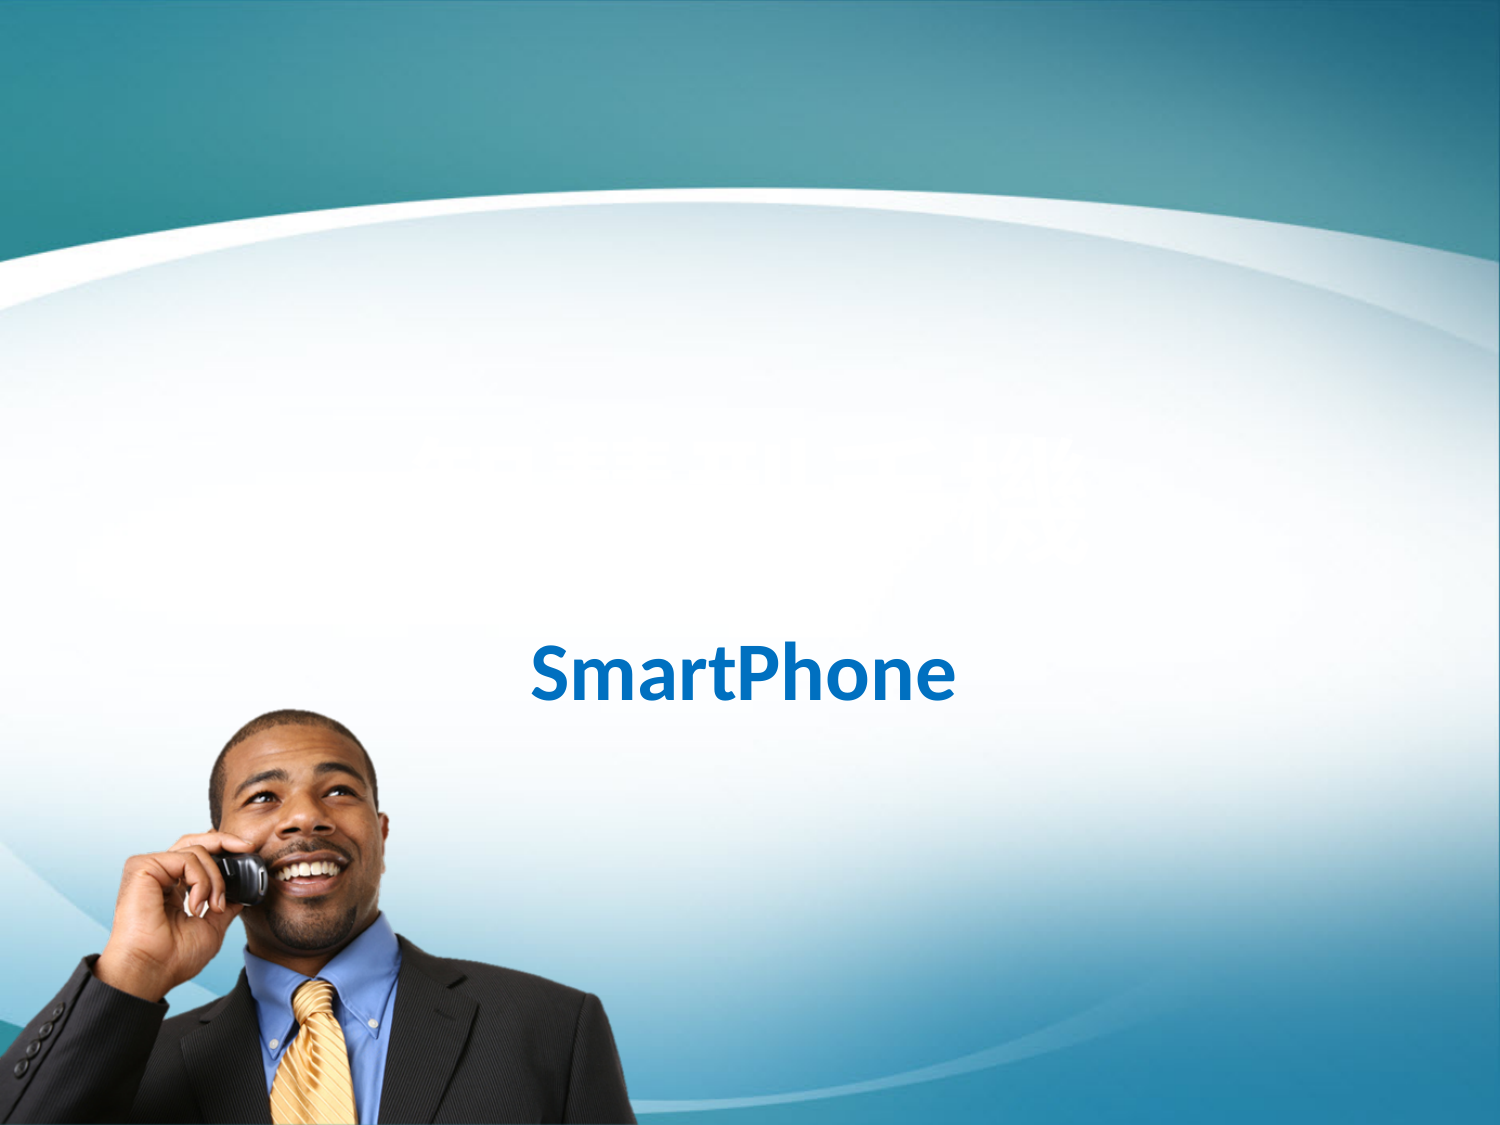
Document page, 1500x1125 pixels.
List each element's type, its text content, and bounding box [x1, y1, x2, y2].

picture [0, 0, 1500, 1125]
title 智慧型手機 [92, 350, 1407, 592]
subtitle SmartPhone [265, 610, 1223, 785]
